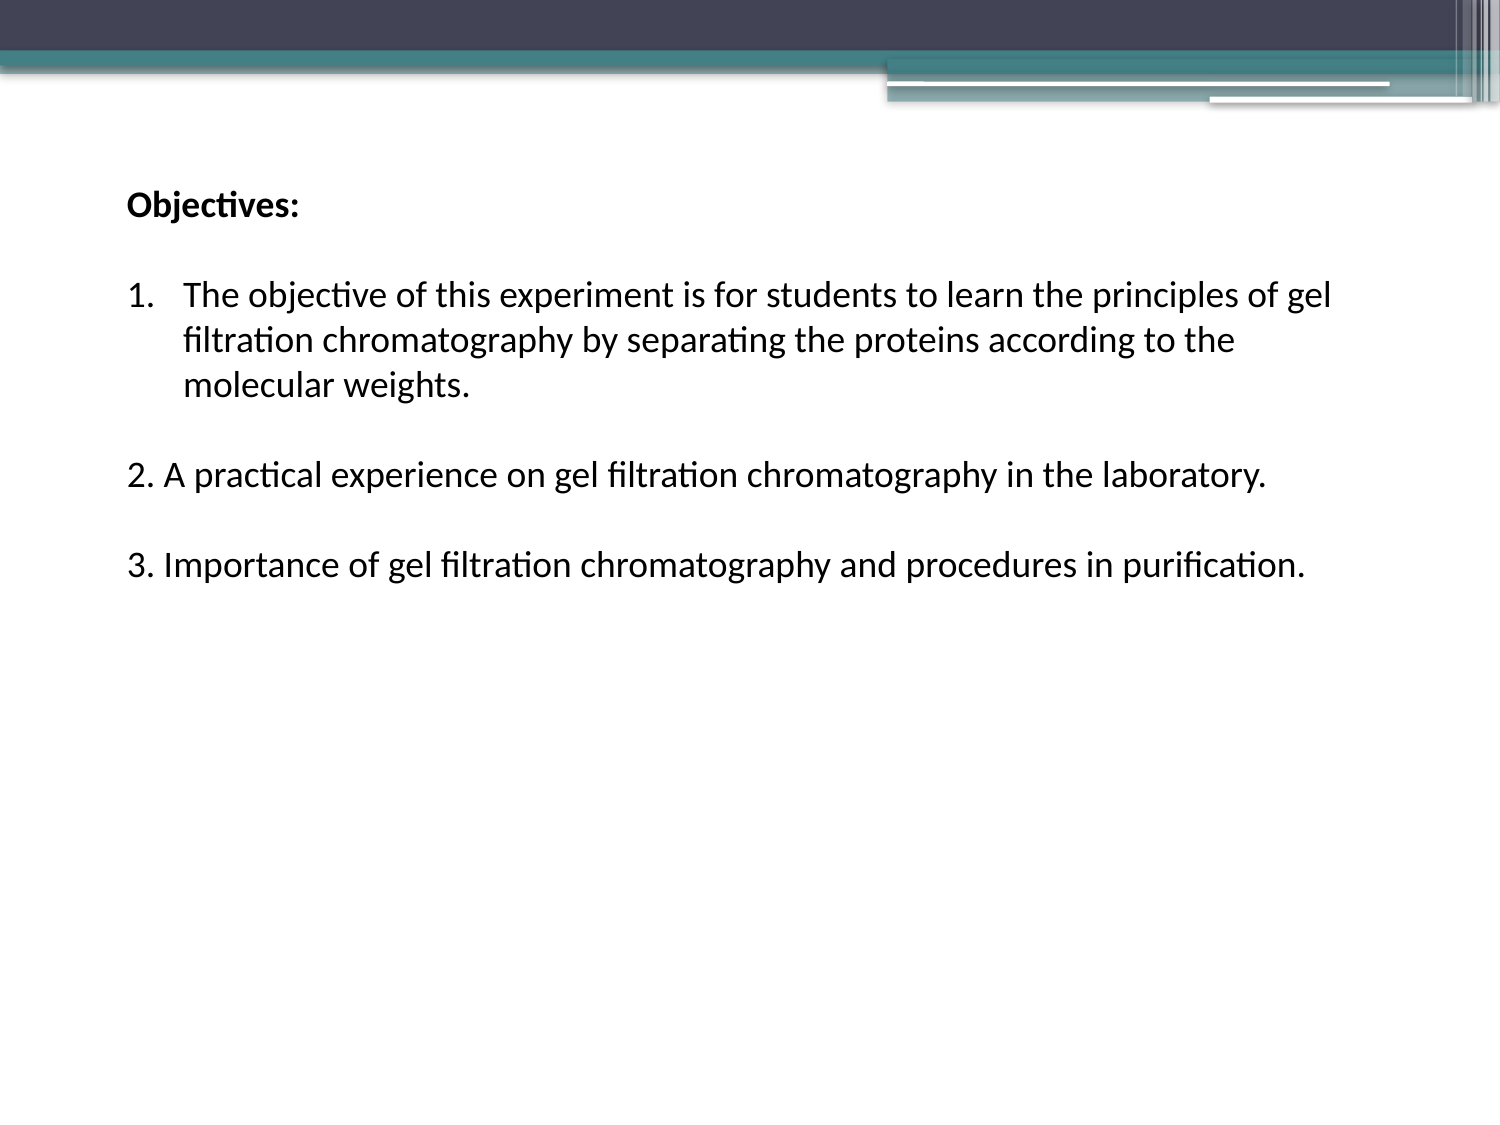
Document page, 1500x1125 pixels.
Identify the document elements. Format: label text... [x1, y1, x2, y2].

text_box Objectives: The objective of this experiment is for students to learn the principles of gel filtration chromatography by separating the proteins according to the molecular weights. 2. A practical experience on gel filtration chromatography in the laboratory. 3. Importance of gel filtration chromatography and procedures in purification. [112, 172, 1365, 593]
